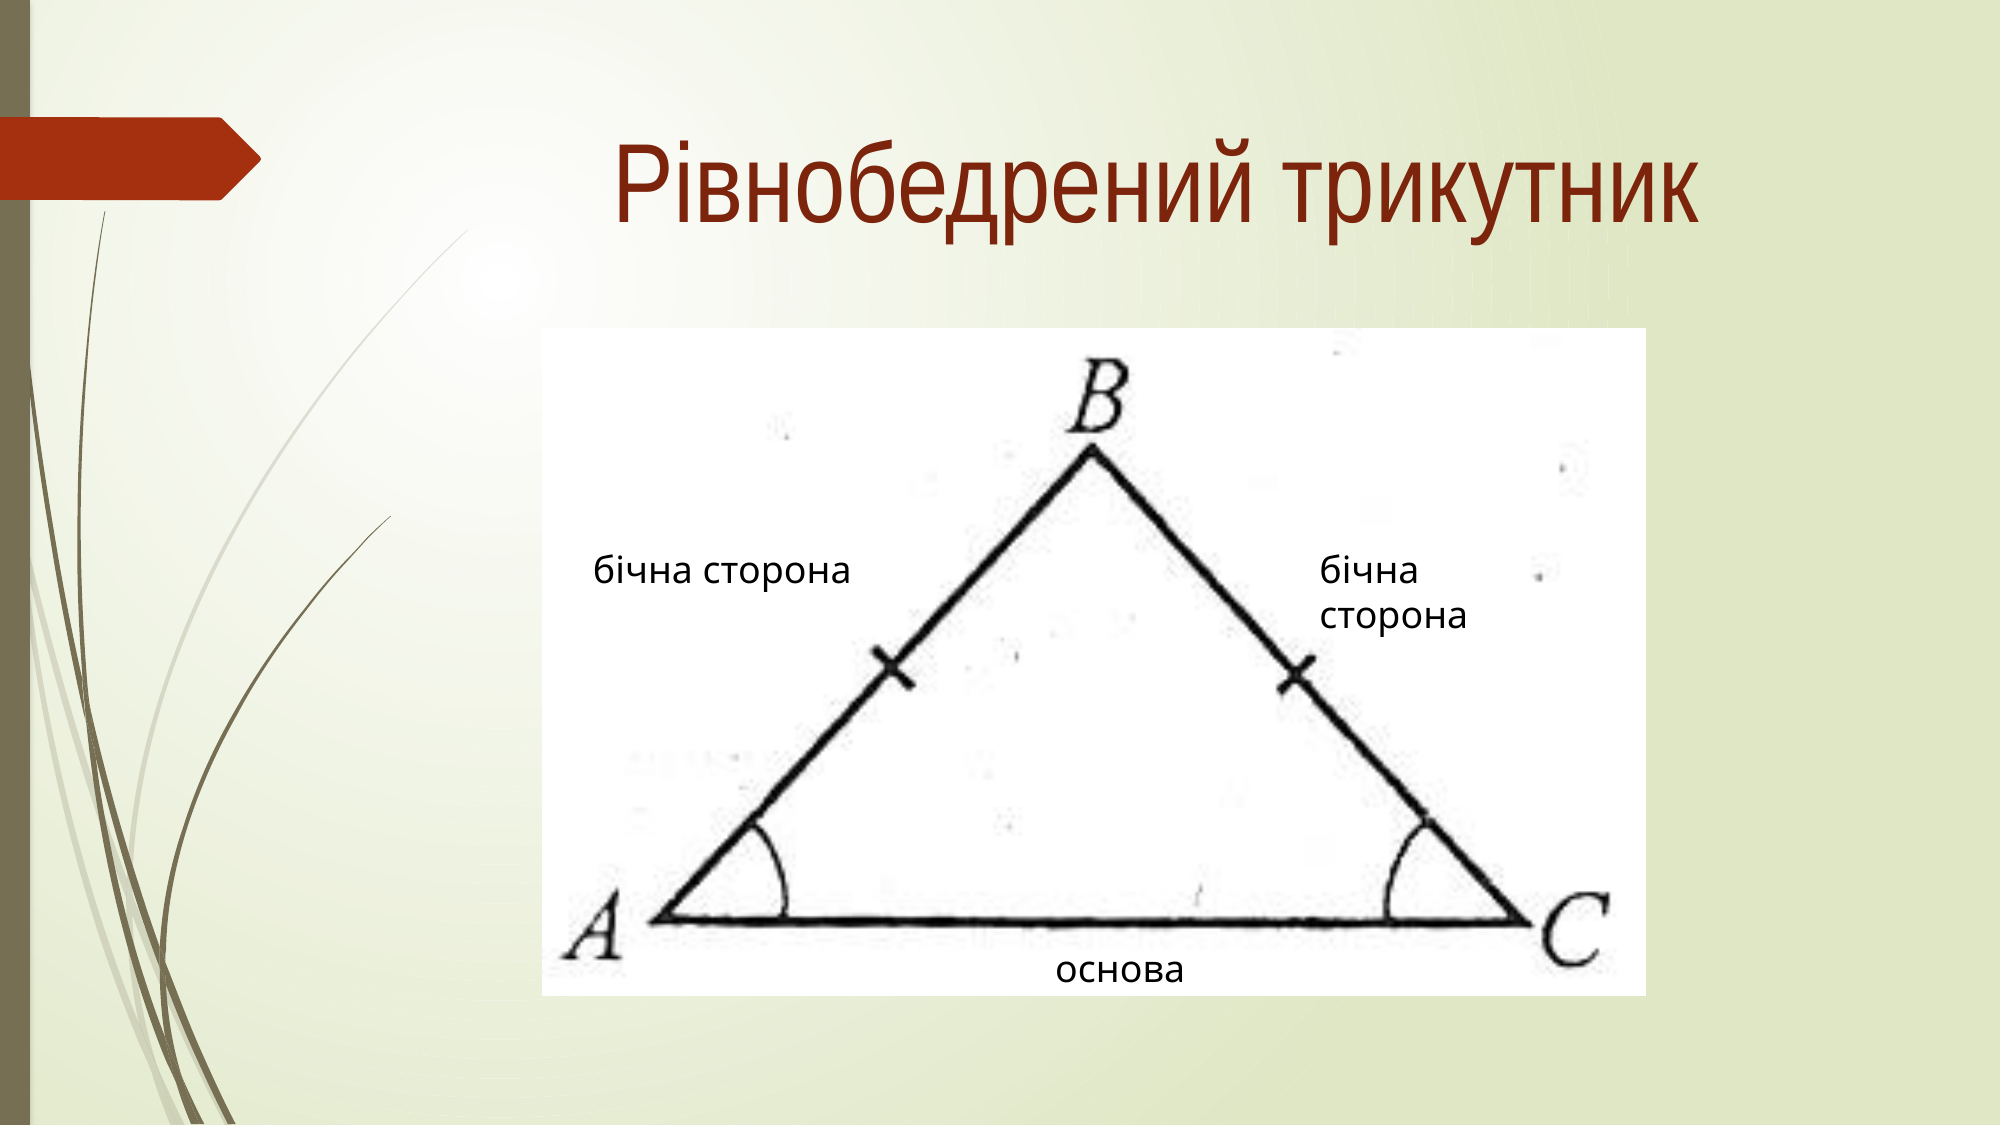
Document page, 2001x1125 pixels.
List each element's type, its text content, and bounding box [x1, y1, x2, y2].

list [542, 327, 1646, 997]
title Рівнобедрений трикутник [425, 102, 1888, 313]
